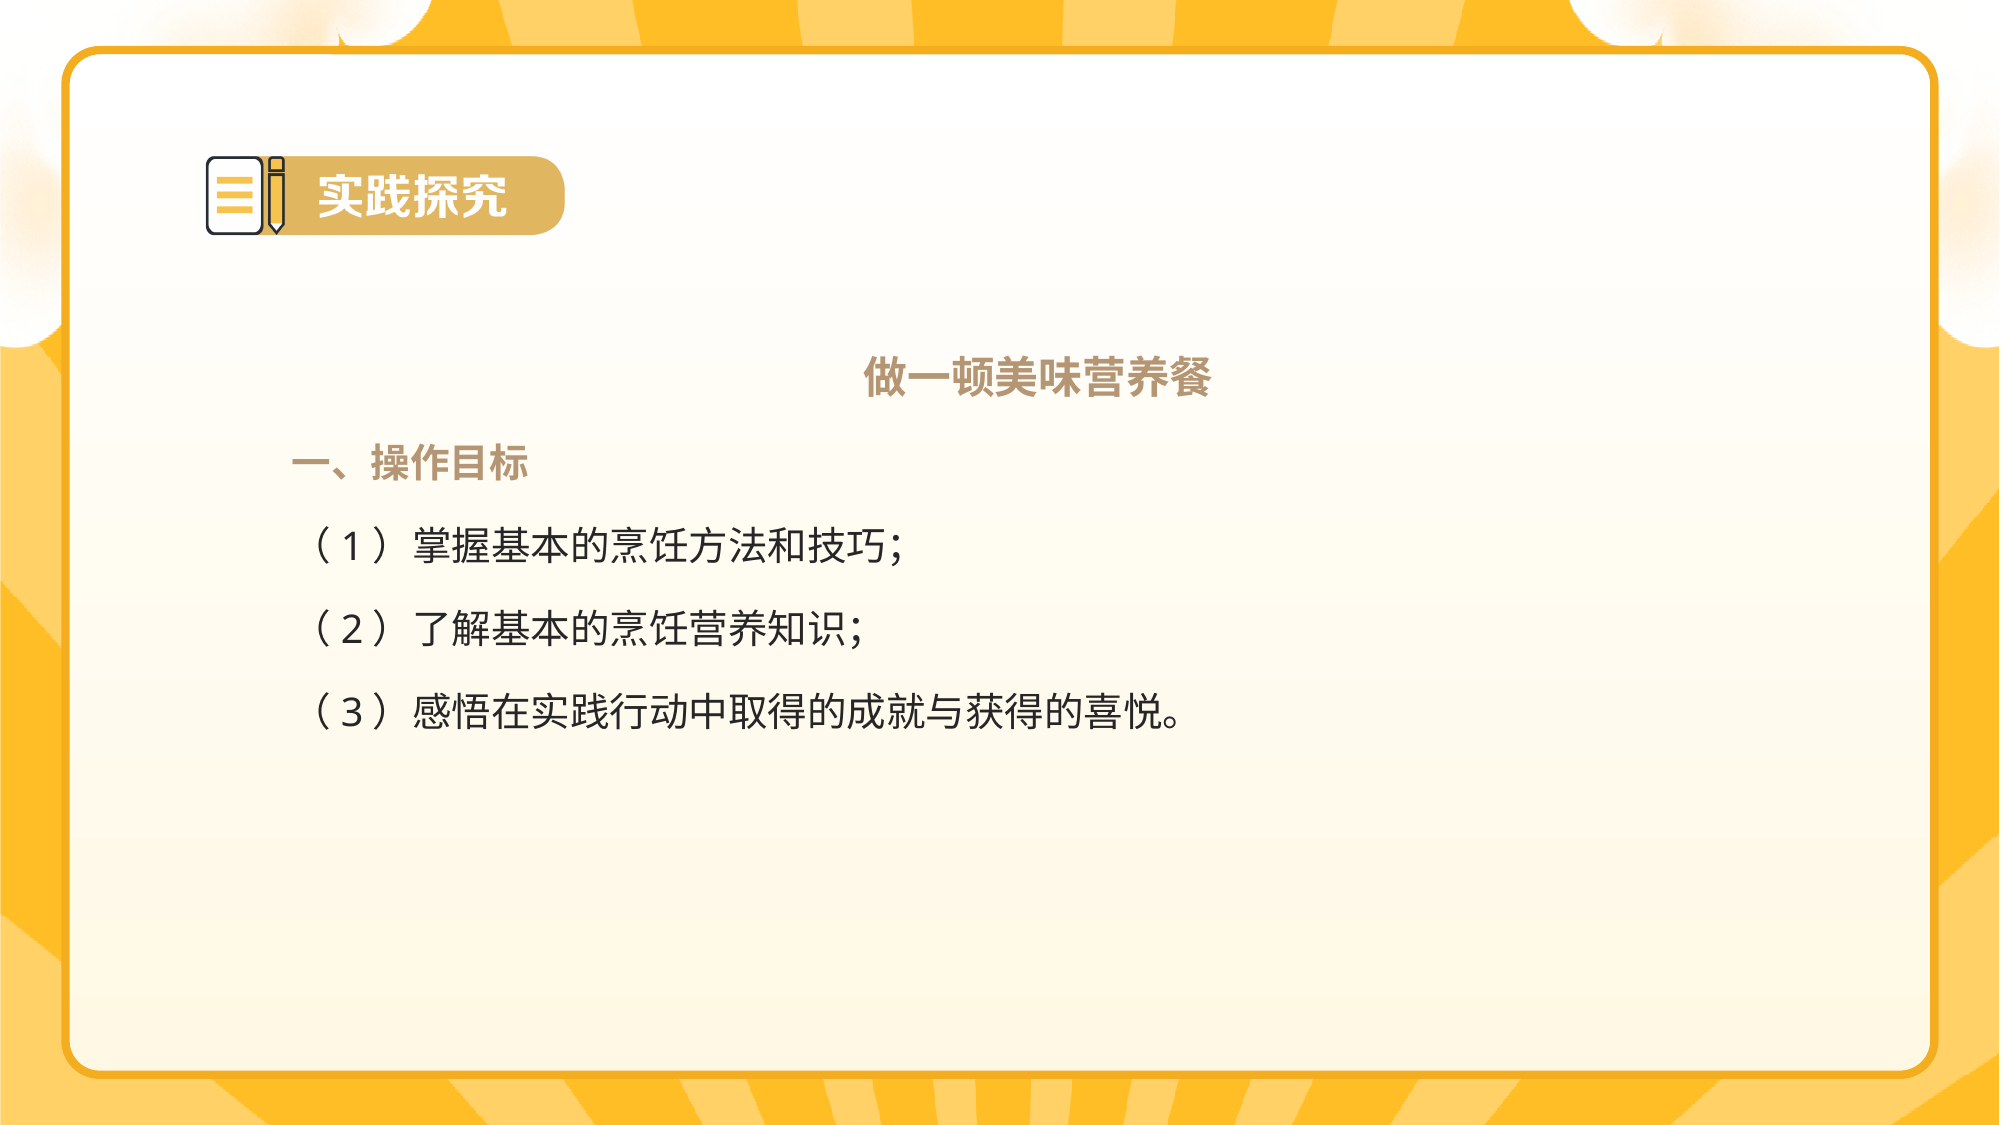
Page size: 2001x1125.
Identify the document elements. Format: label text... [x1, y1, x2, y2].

text_box 做一顿美味营养餐 一、操作目标 （1）掌握基本的烹饪方法和技巧； （2）了解基本的烹饪营养知识； （3）感悟在实践行动中取得的成就与获得的喜悦。 [202, 303, 1800, 742]
picture [0, 0, 2000, 1125]
